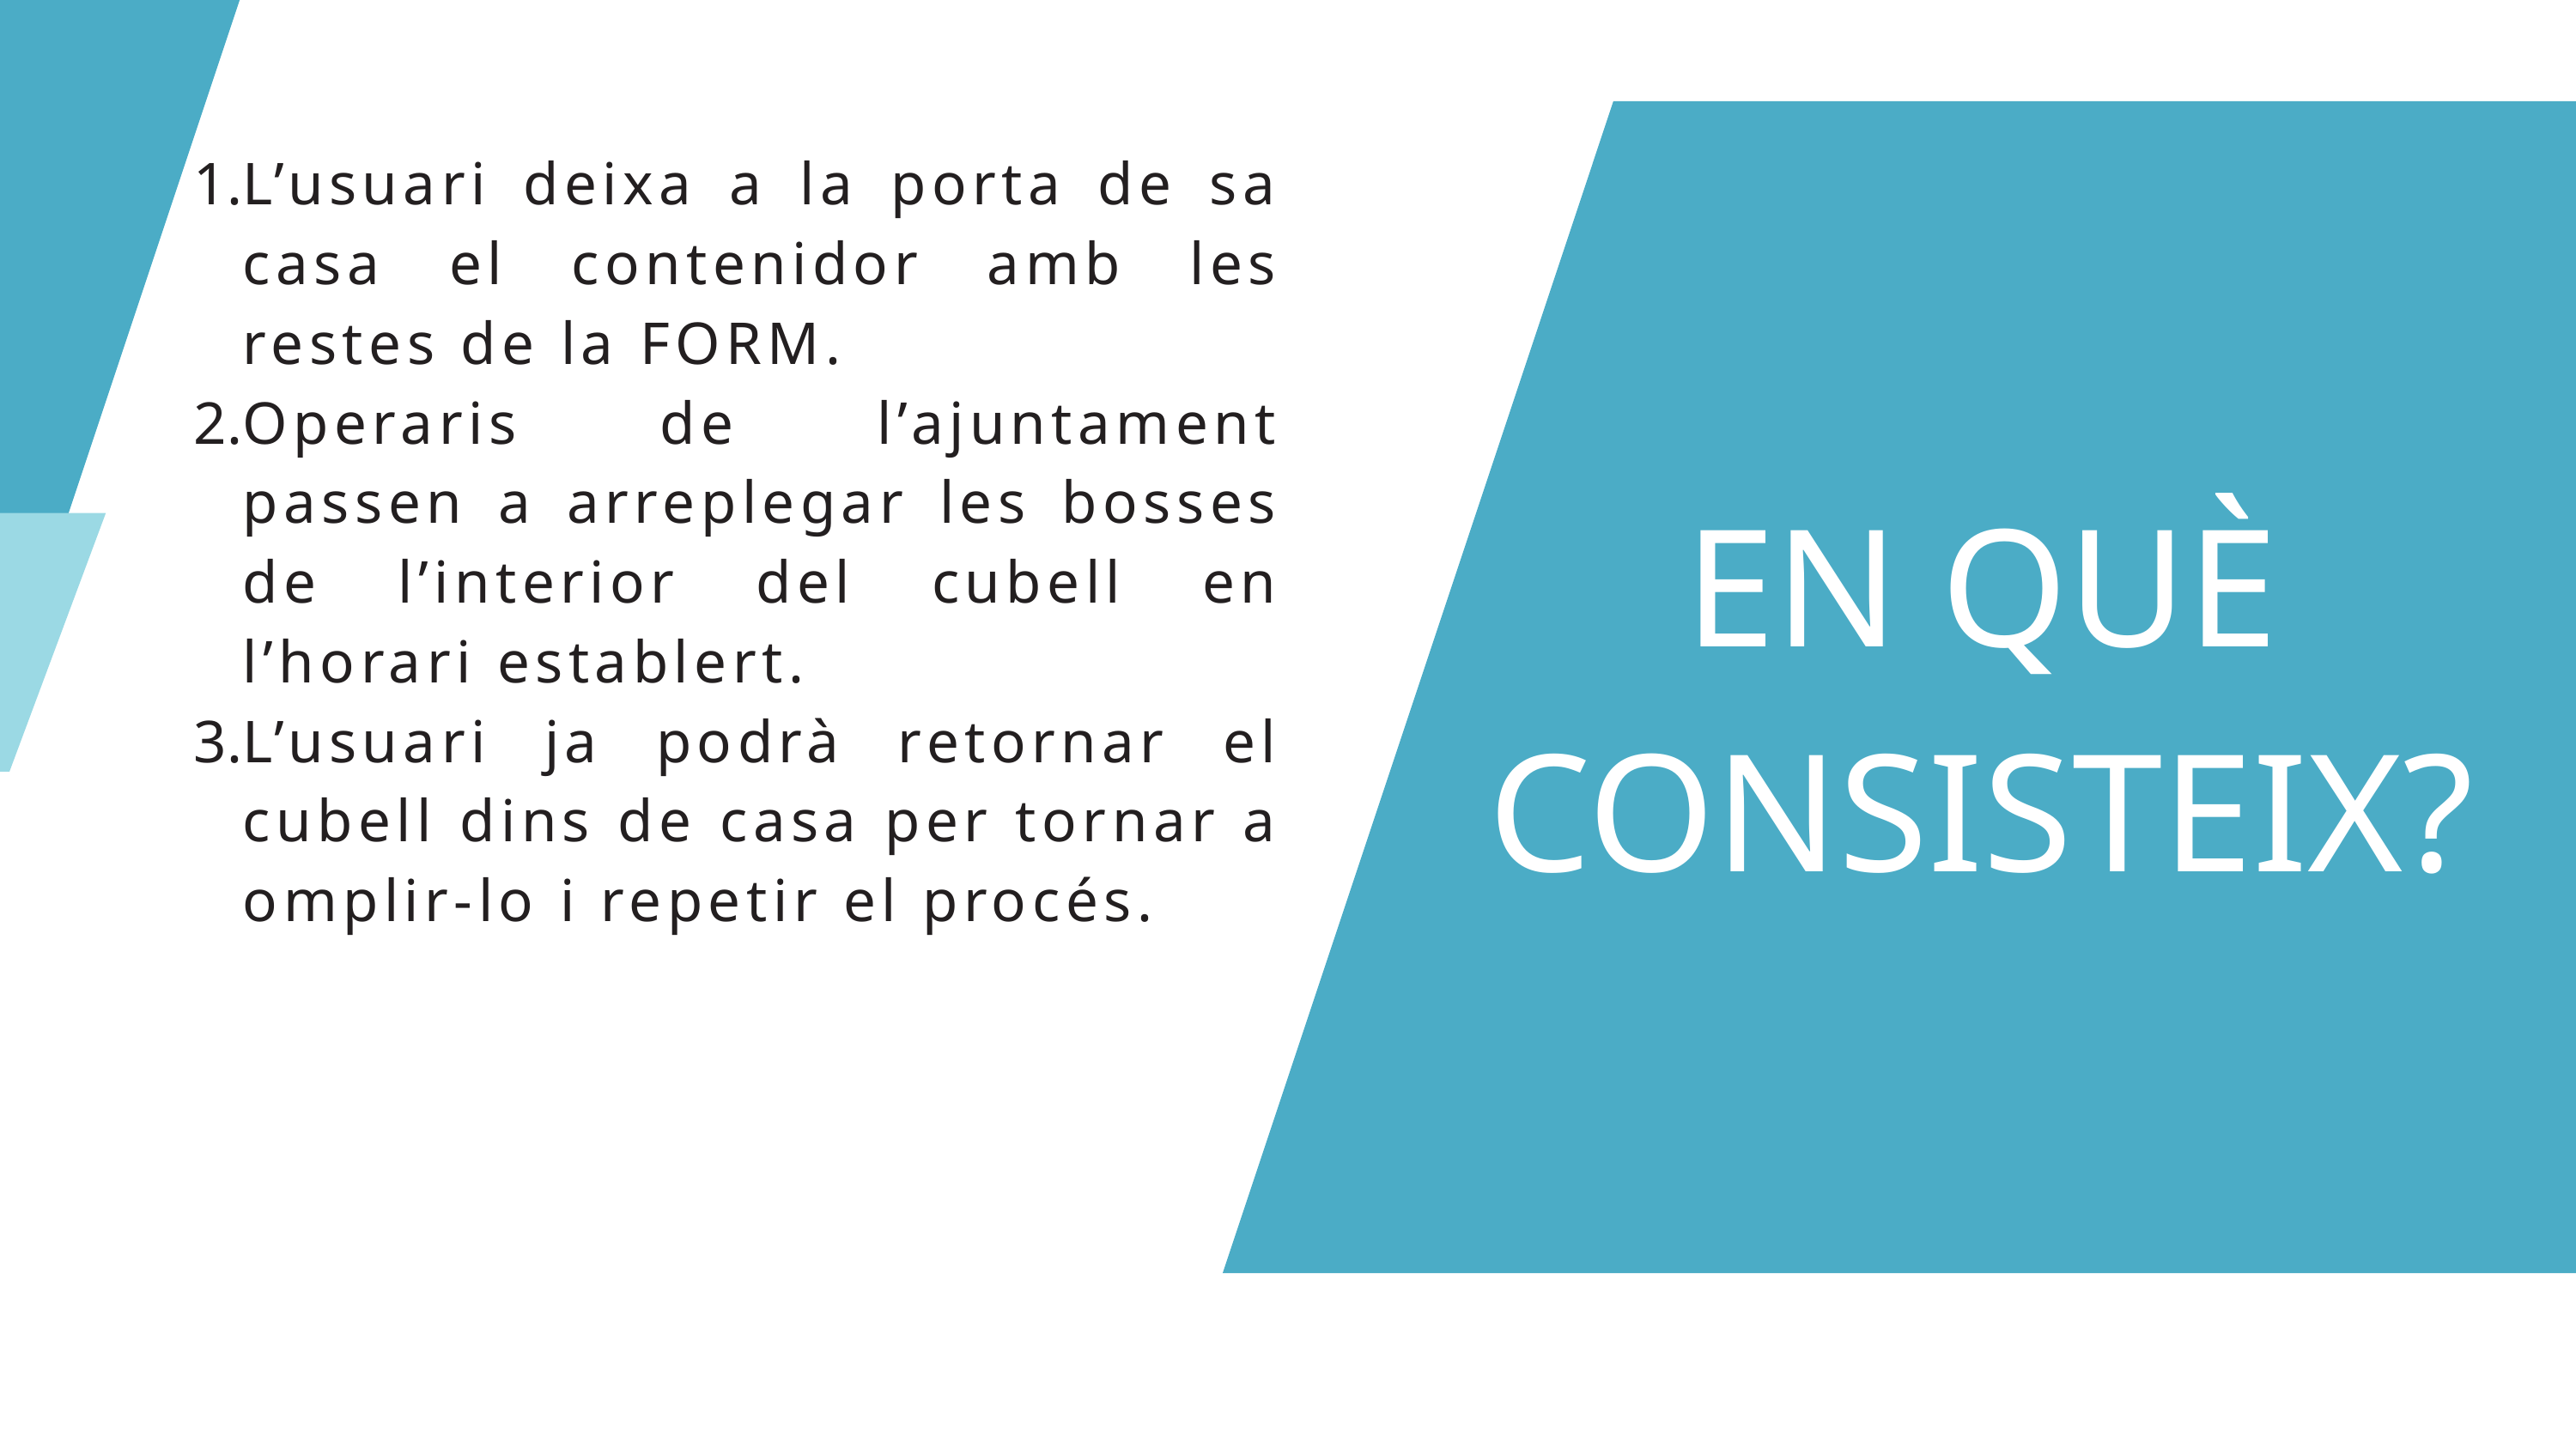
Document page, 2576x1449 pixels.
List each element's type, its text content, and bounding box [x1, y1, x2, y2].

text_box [0, 512, 106, 773]
text_box L’usuari deixa a la porta de sa casa el contenidor amb les restes de la FORM. Operaris de l’ajuntament passen a arreplegar les bosses de l’interior del cubell en l’horari establert. L’usuari ja podrà retornar el cubell dins de casa per tornar a omplir-lo i repetir el procés. [144, 136, 1218, 1093]
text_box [1222, 100, 2576, 1274]
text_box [0, 0, 309, 966]
